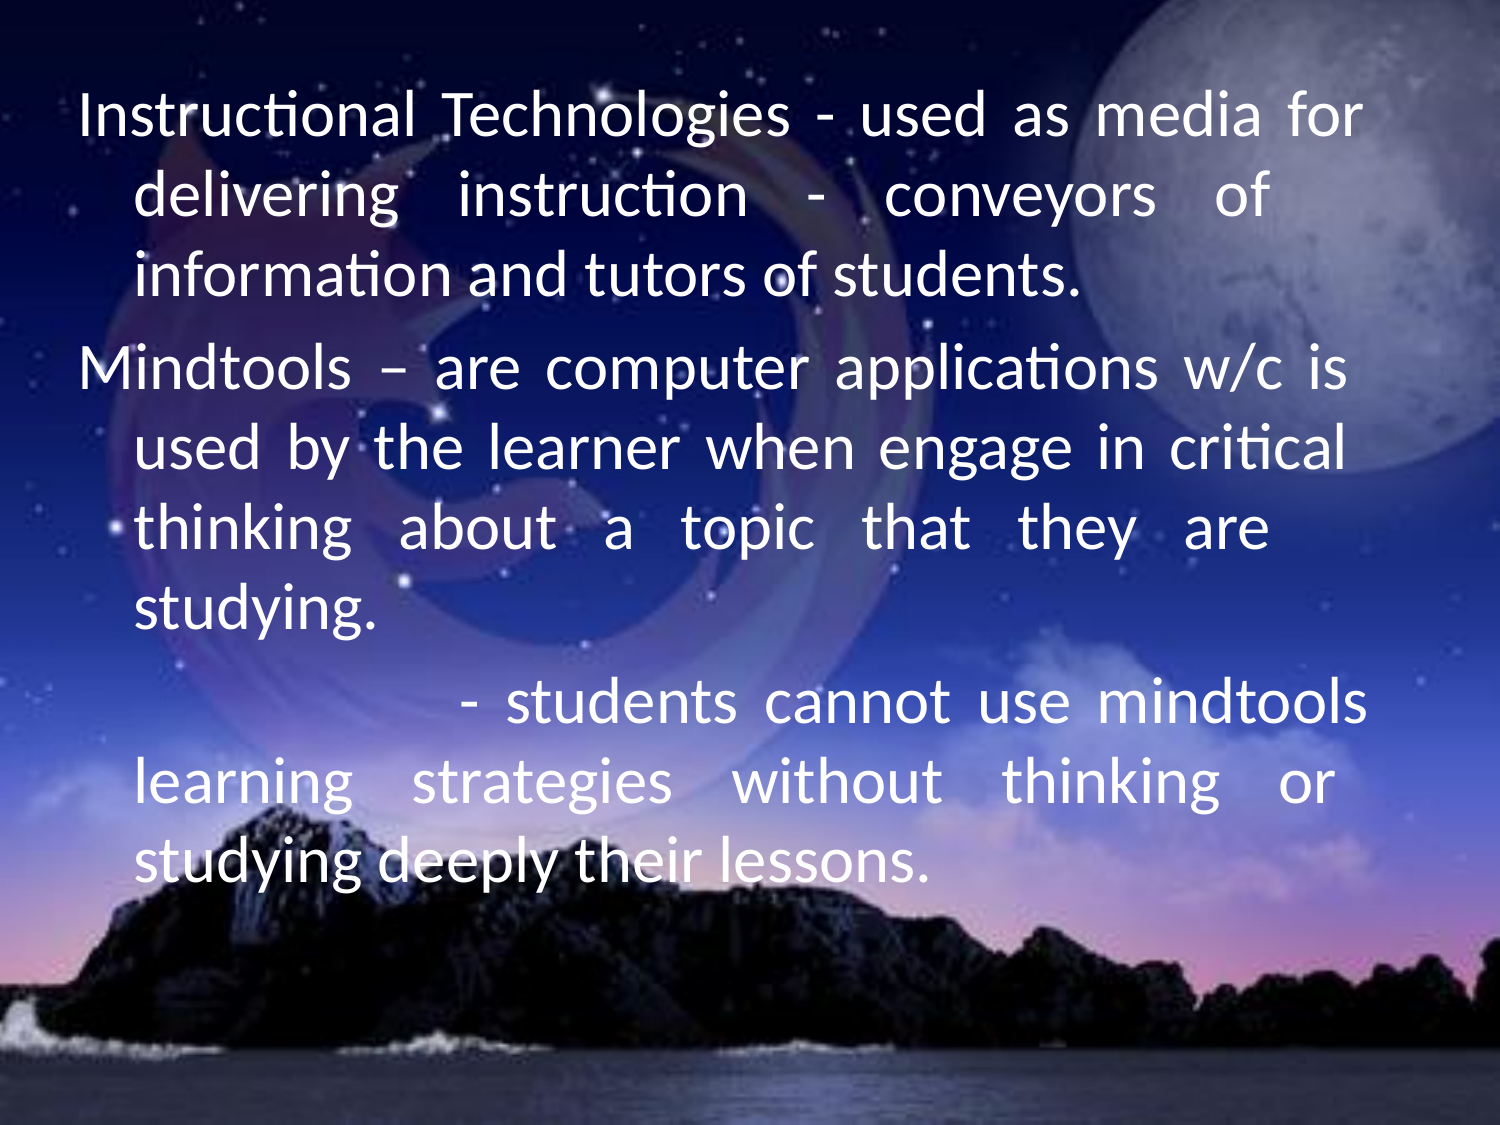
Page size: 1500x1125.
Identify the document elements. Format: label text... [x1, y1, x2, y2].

list Instructional Technologies - used as media for delivering instruction - conveyors of information and tutors of students. Mindtools – are computer applications w/c is used by the learner when engage in critical thinking about a topic that they are studying. - students cannot use mindtools learning strategies without thinking or studying deeply their lessons. [62, 62, 1413, 1030]
picture [0, 0, 1500, 1125]
